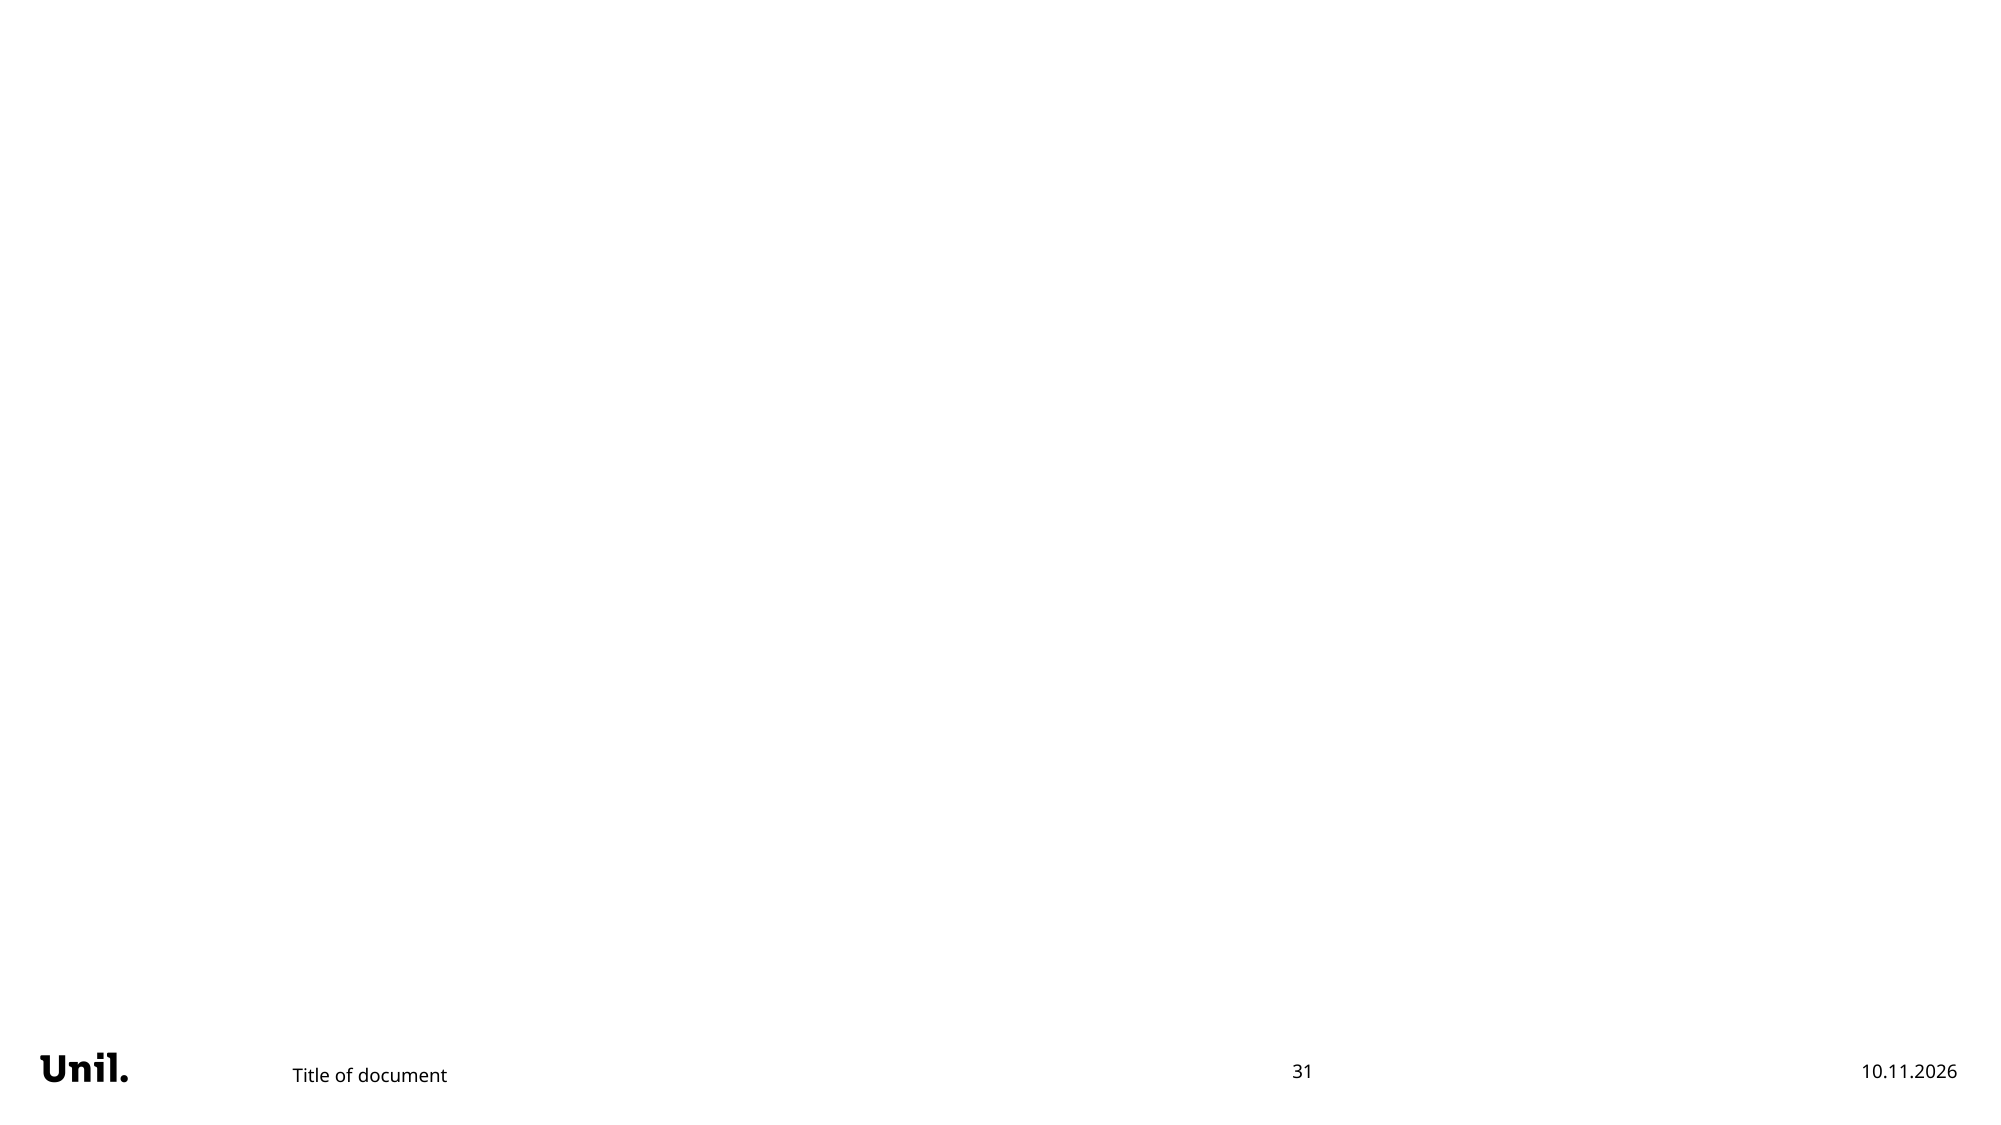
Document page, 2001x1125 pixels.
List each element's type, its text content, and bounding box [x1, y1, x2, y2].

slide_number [1789, 1026, 1958, 1086]
footer Title of document [292, 1011, 1048, 1087]
slide_number 31 [1250, 1037, 1355, 1086]
picture [27, 1042, 141, 1095]
